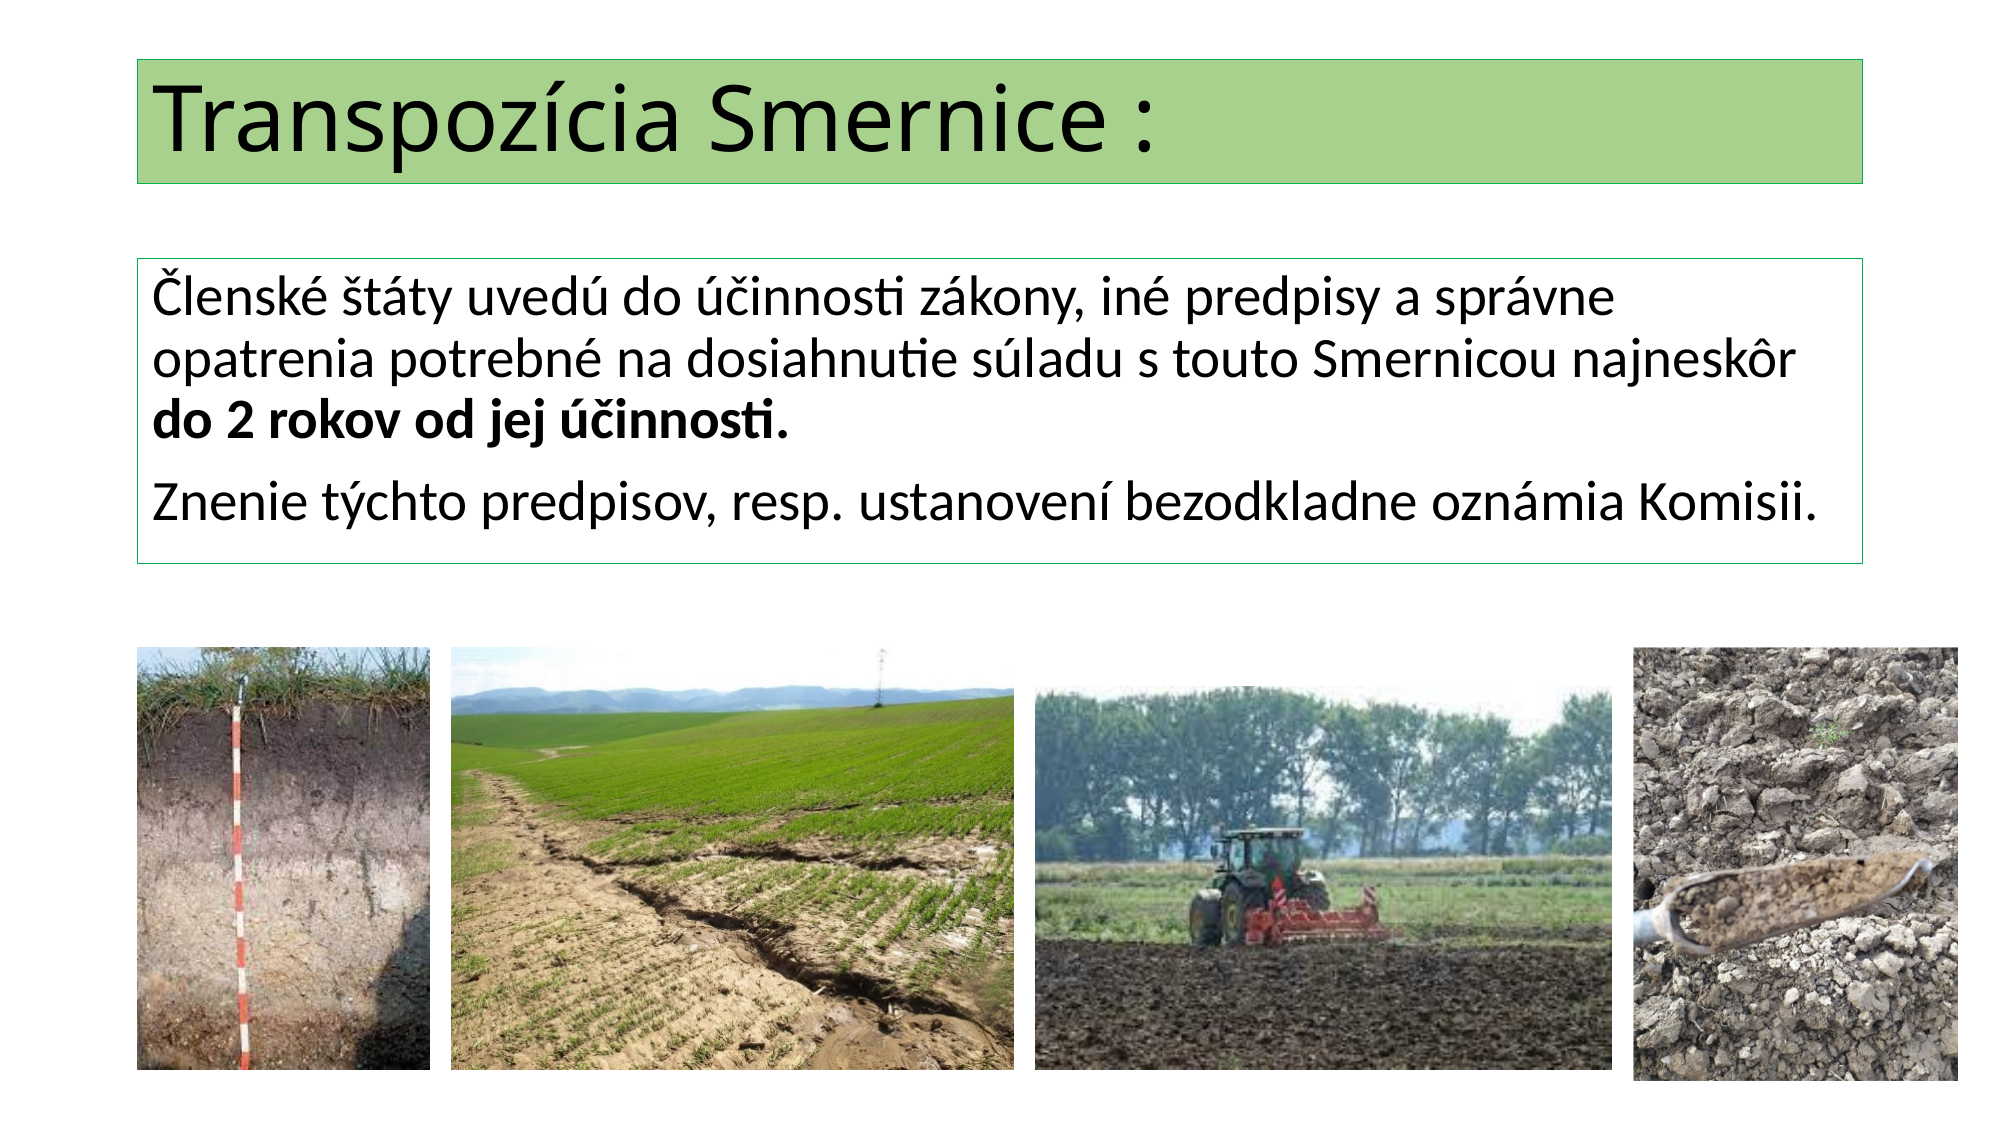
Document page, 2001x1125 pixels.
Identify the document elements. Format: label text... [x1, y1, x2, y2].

title Transpozícia Smernice : [137, 59, 1863, 184]
list Členské štáty uvedú do účinnosti zákony, iné predpisy a správne opatrenia potrebné na dosiahnutie súladu s touto Smernicou najneskôr do 2 rokov od jej účinnosti. Znenie týchto predpisov, resp. ustanovení bezodkladne oznámia Komisii. [137, 258, 1863, 564]
picture [451, 647, 1015, 1070]
picture [1035, 648, 2000, 1080]
picture [137, 647, 430, 1070]
